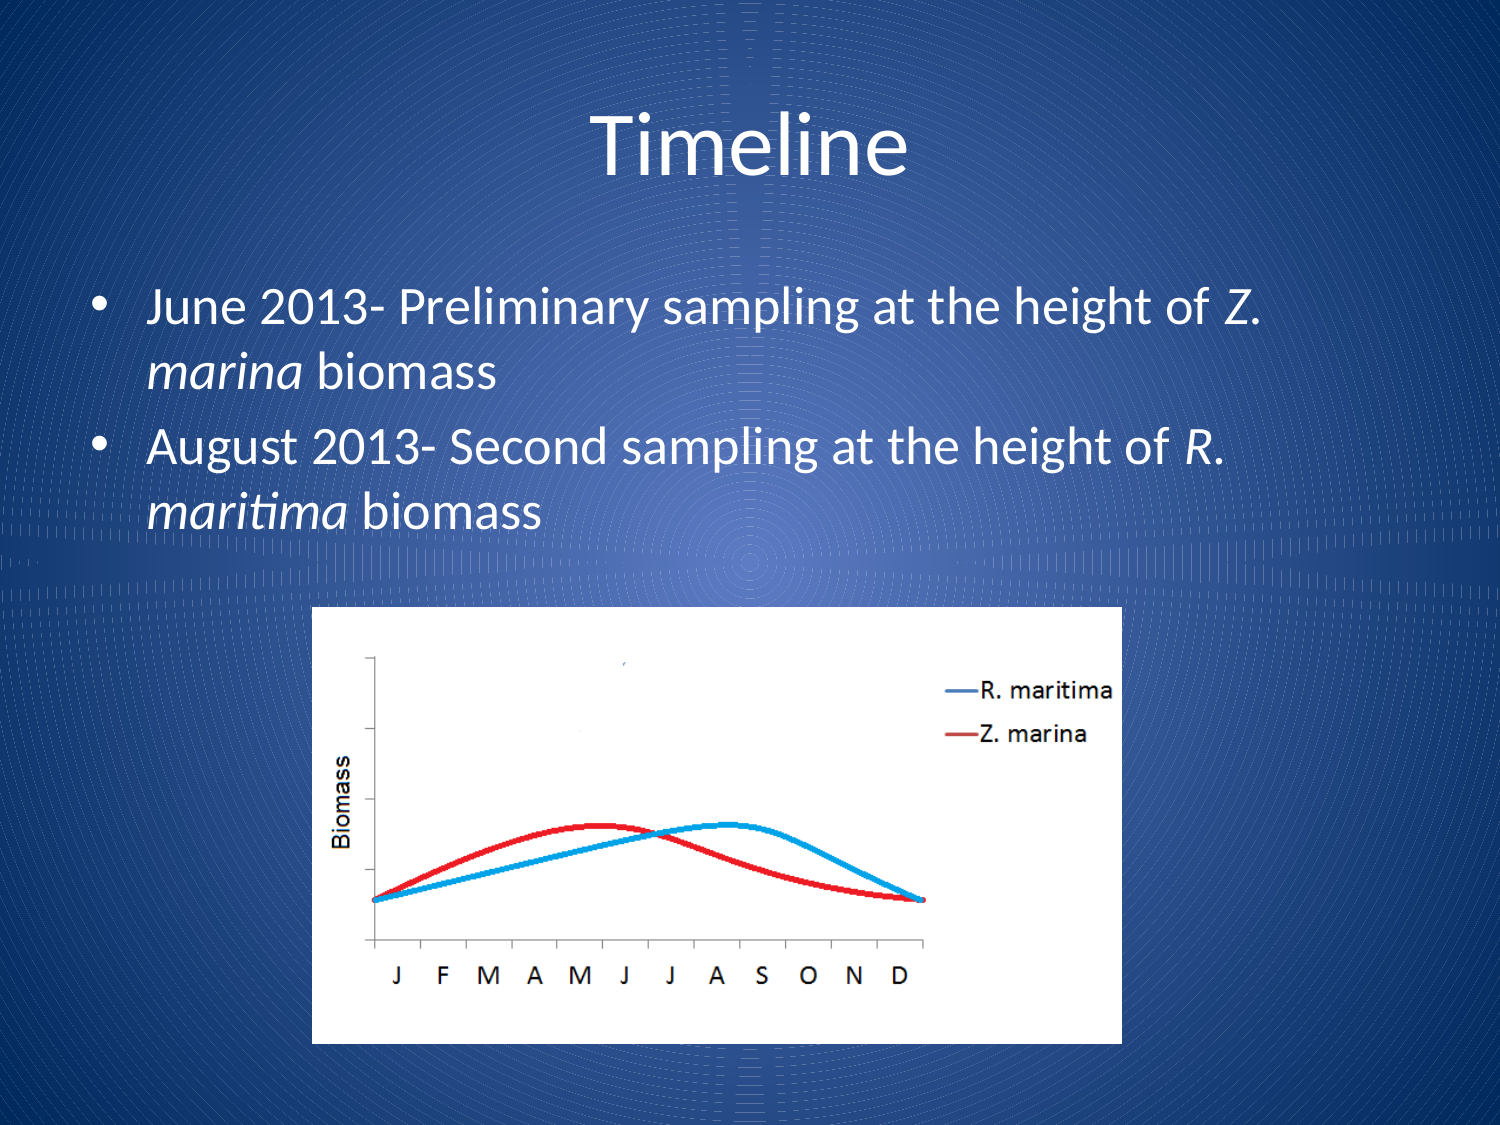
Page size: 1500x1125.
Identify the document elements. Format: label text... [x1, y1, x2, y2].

list June 2013- Preliminary sampling at the height of Z. marina biomass August 2013- Second sampling at the height of R. maritima biomass [75, 262, 1425, 1005]
title Timeline [75, 45, 1425, 233]
picture [312, 607, 1122, 1044]
